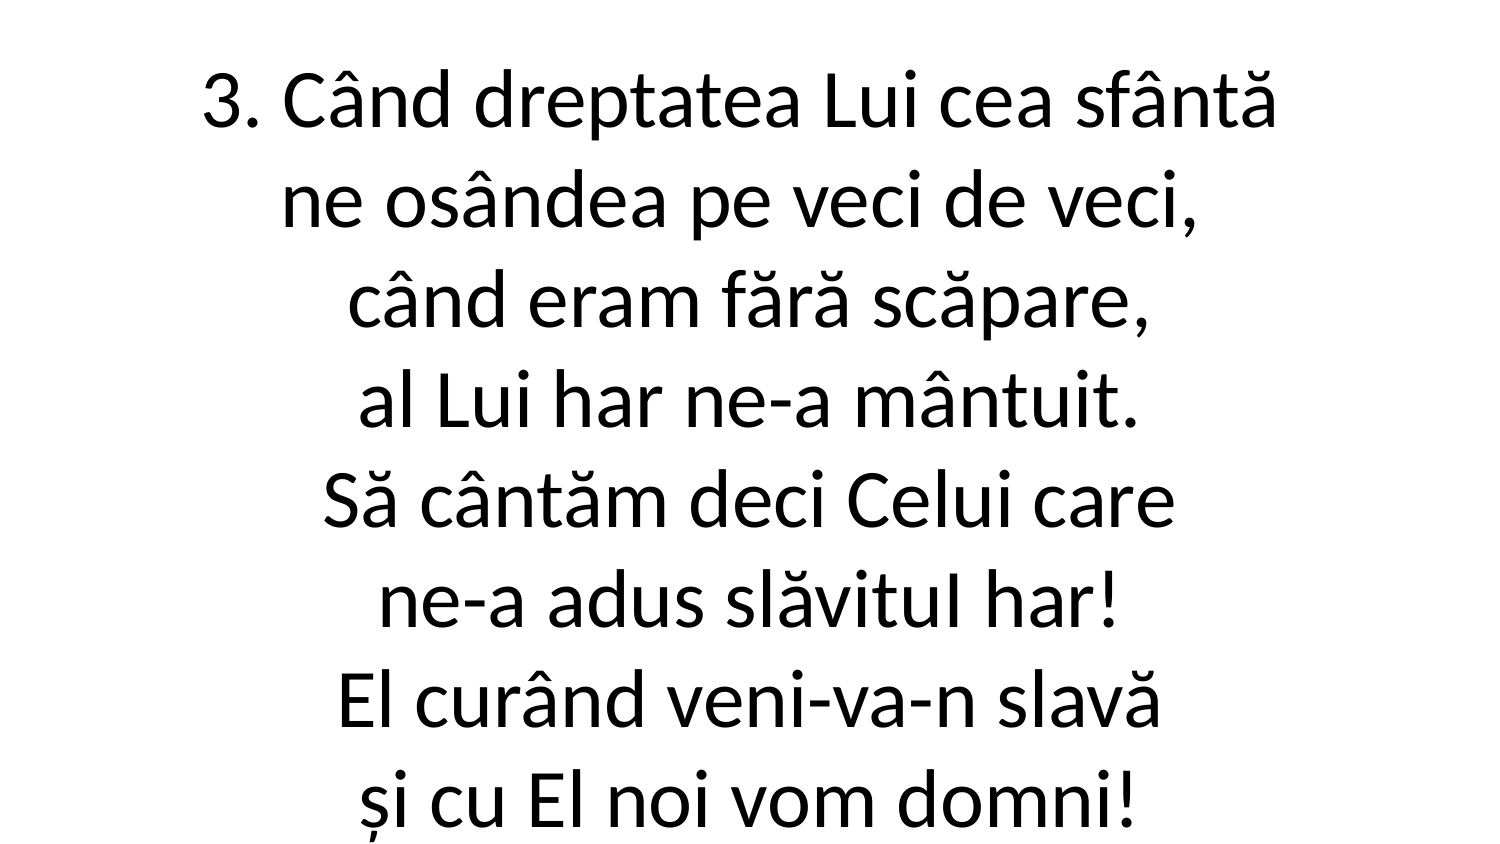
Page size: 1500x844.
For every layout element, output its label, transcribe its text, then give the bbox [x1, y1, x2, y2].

text_box 3. Când dreptatea Lui cea sfântă ne osândea pe veci de veci, când eram fără scăpare, al Lui har ne-a mântuit. Să cântăm deci Celui care ne-a adus slăvitu­I har! El curând veni-va-n slavă și cu El noi vom domni! [185, 0, 1314, 844]
